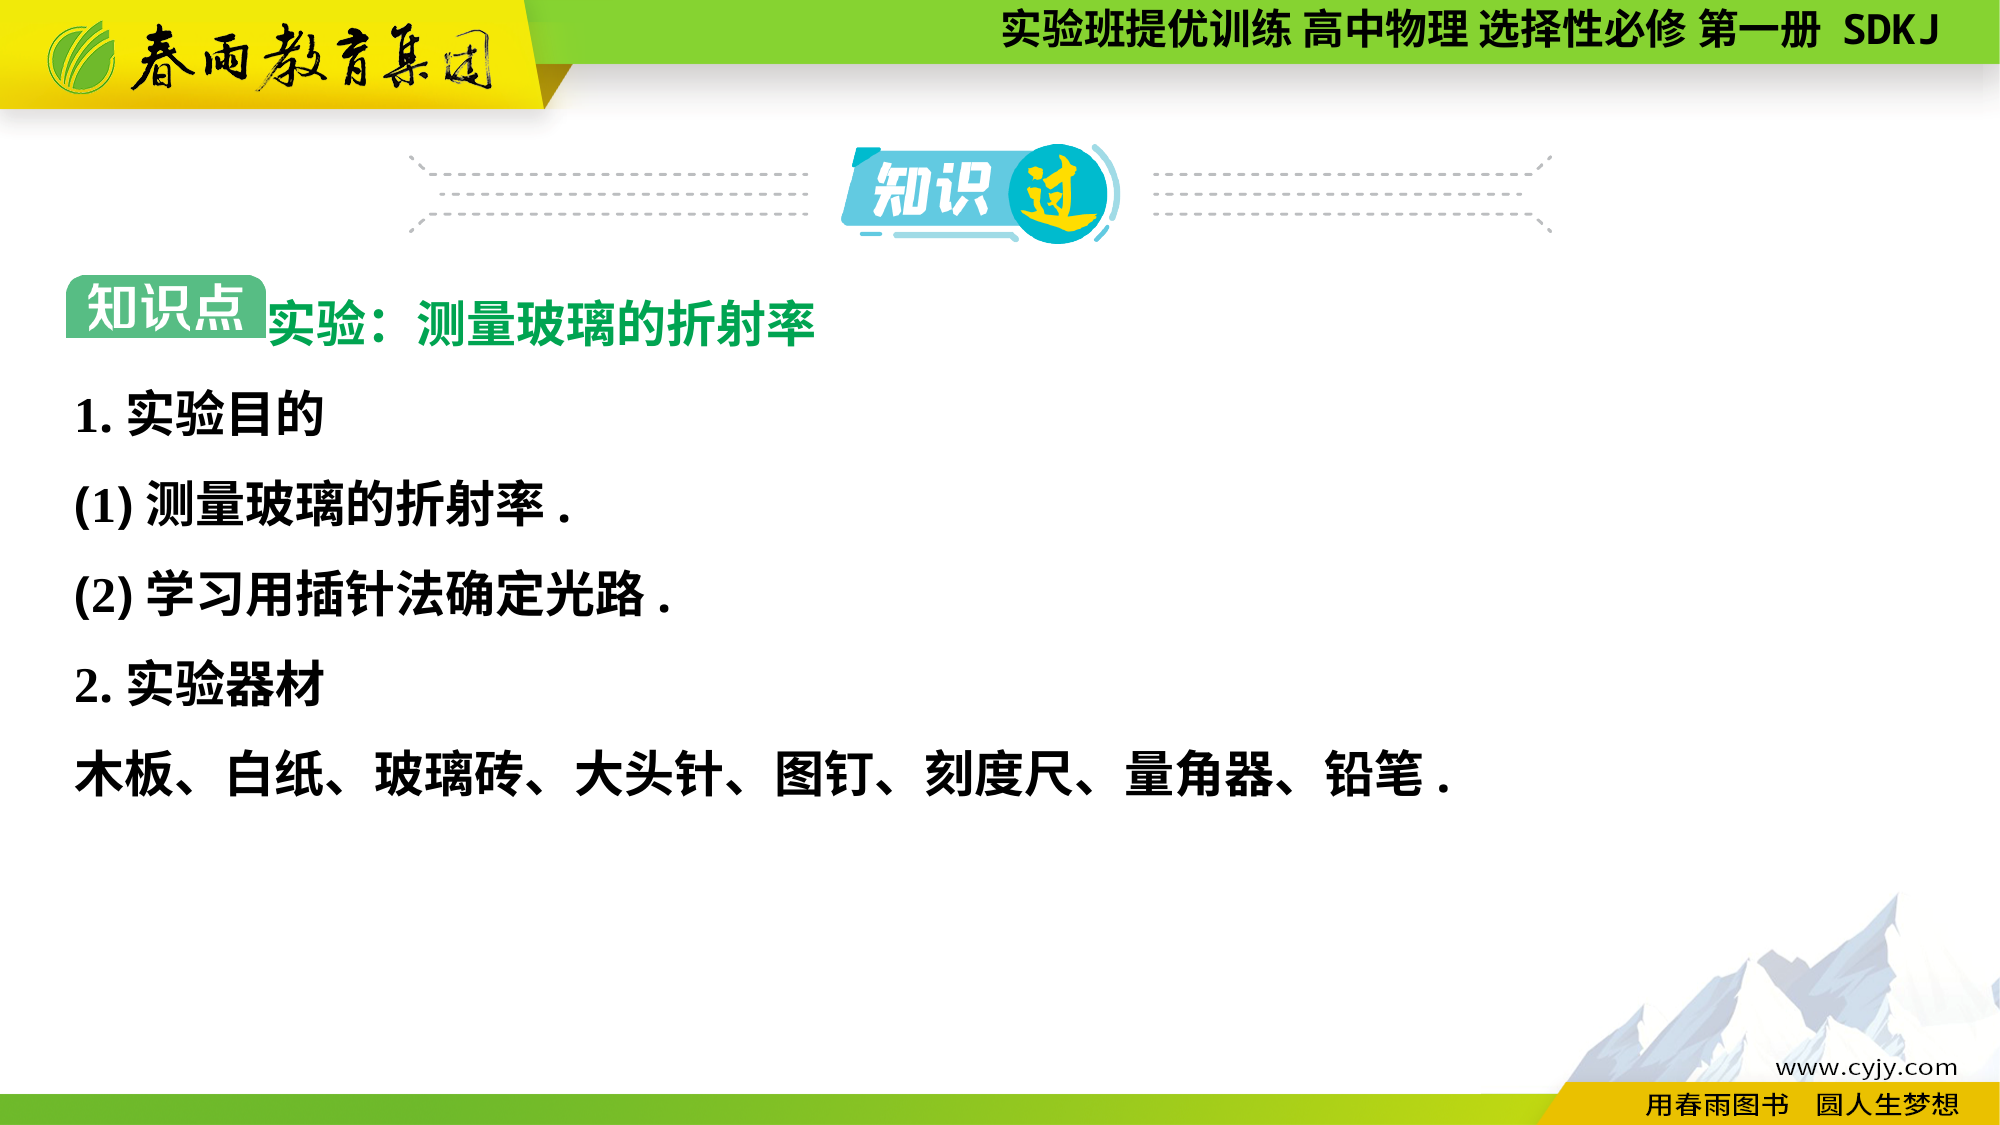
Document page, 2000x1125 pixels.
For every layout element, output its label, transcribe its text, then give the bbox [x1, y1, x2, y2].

picture [0, 0, 2000, 1125]
list 实验：测量玻璃的折射率 1.实验目的 (1)测量玻璃的折射率. (2)学习用插针法确定光路. 2.实验器材 木板、白纸、玻璃砖、大头针、图钉、刻度尺、量角器、铅笔. [59, 255, 1944, 805]
